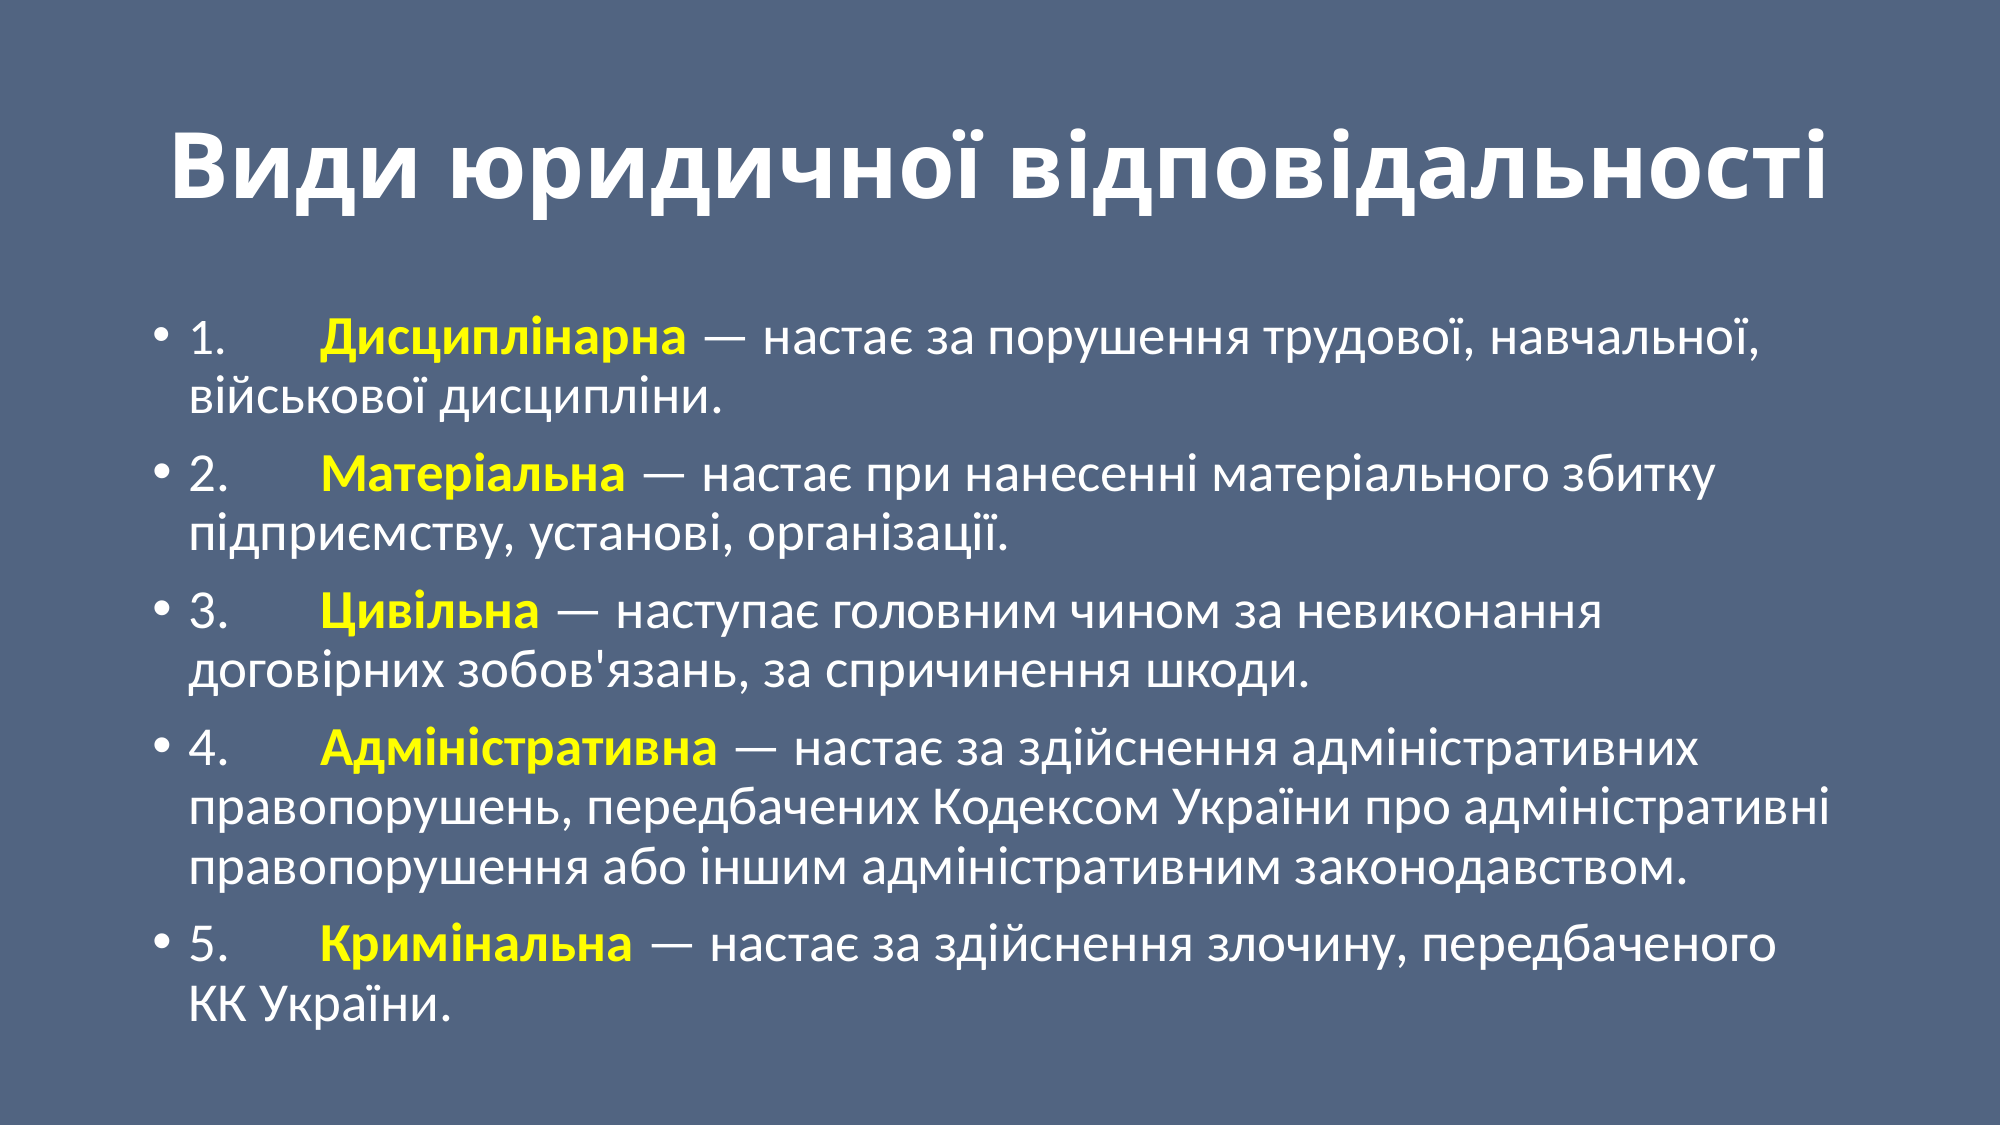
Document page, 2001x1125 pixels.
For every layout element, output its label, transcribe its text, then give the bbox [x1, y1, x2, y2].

title Види юридичної відповідальності [137, 59, 1863, 278]
list 1. Дисциплінарна — настає за порушення трудової, навчальної, військової дисципліни. 2. Матеріальна — настає при нанесенні матеріального збитку підприємству, установі, організації. 3. Цивільна — наступає головним чином за невиконання договірних зобов'язань, за спричинення шкоди. 4. Адміністративна — настає за здійснення адміністративних правопорушень, передбачених Кодексом України про адміністративні правопорушення або іншим адміністративним законодавством. 5. Кримінальна — настає за здійснення злочину, передбаченого КК України. [137, 299, 1863, 1096]
